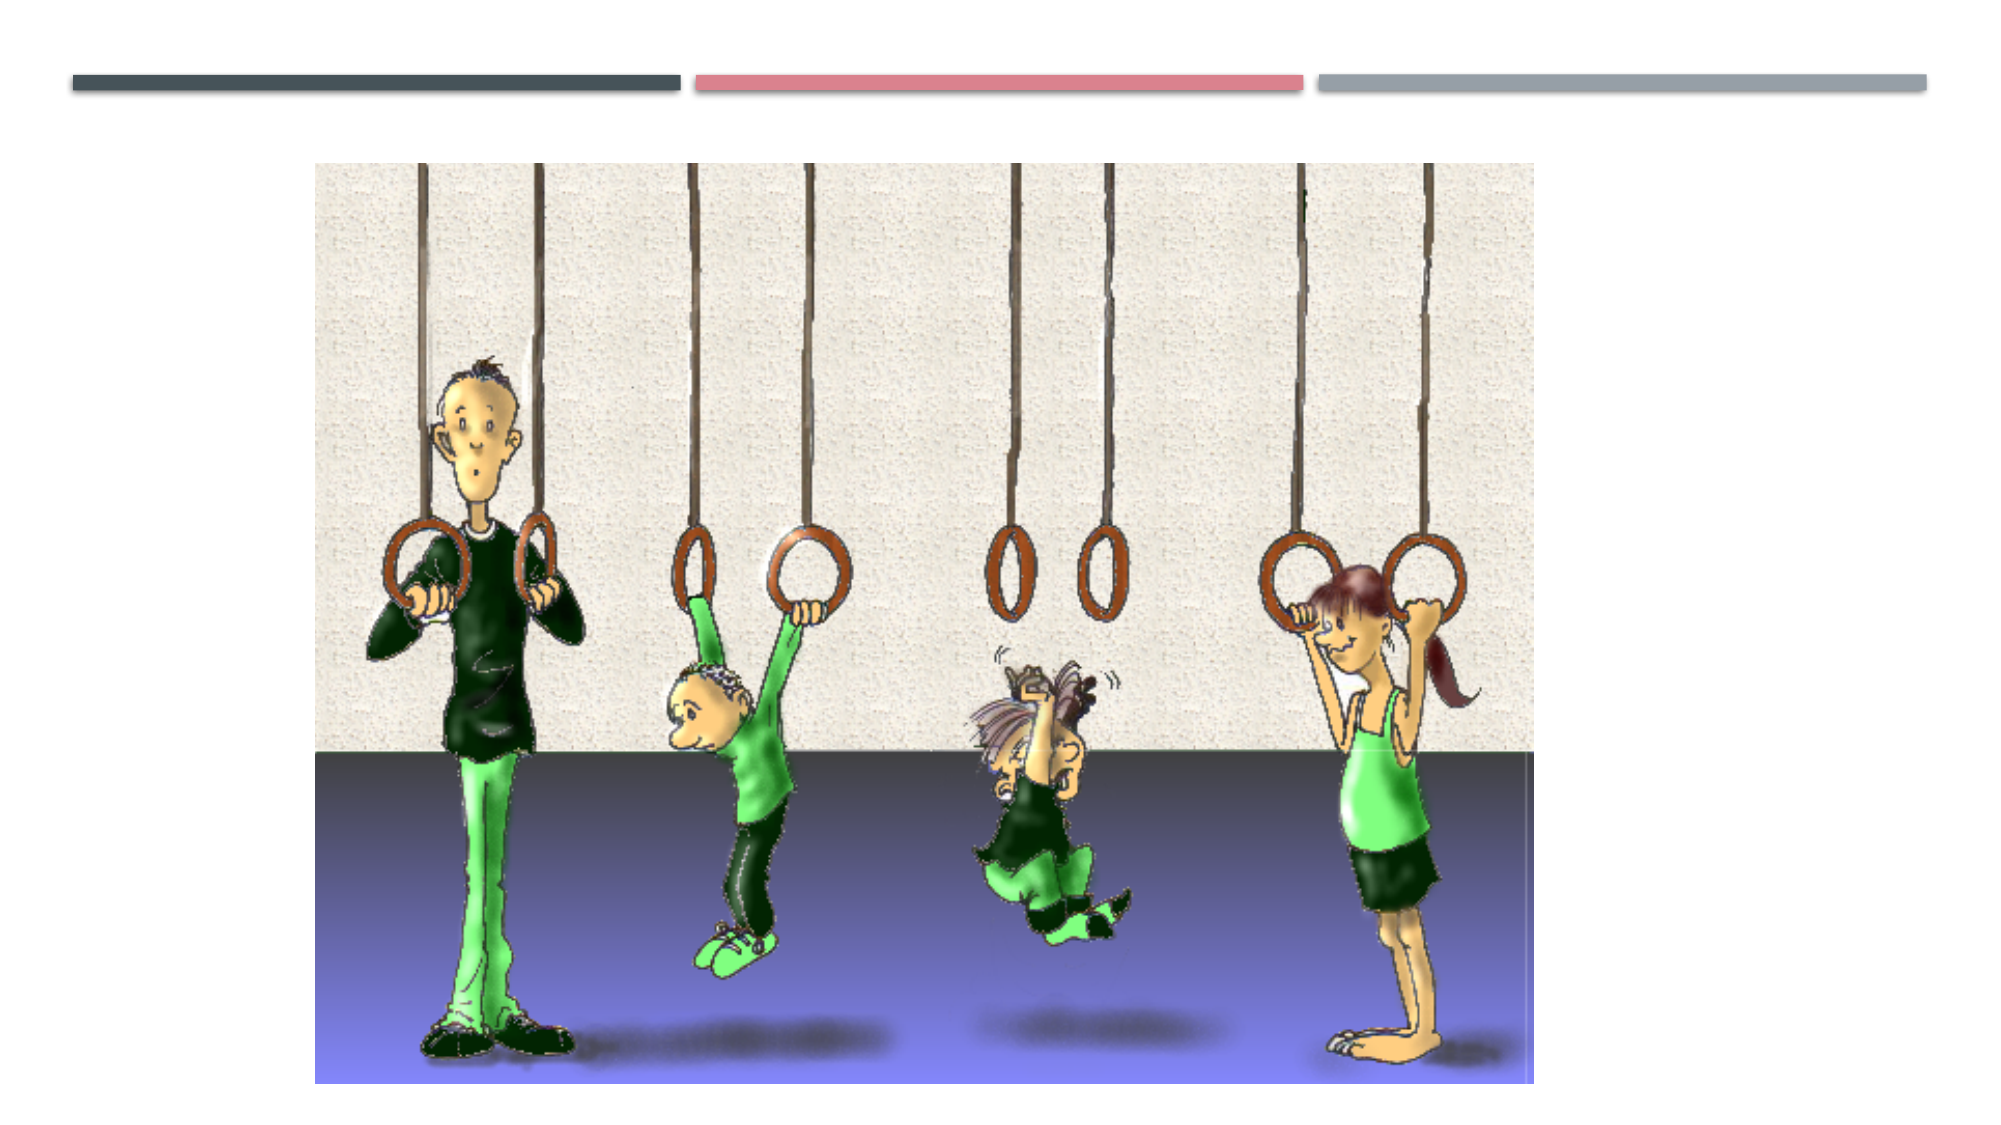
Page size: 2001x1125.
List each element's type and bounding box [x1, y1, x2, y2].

picture [315, 163, 1535, 1085]
